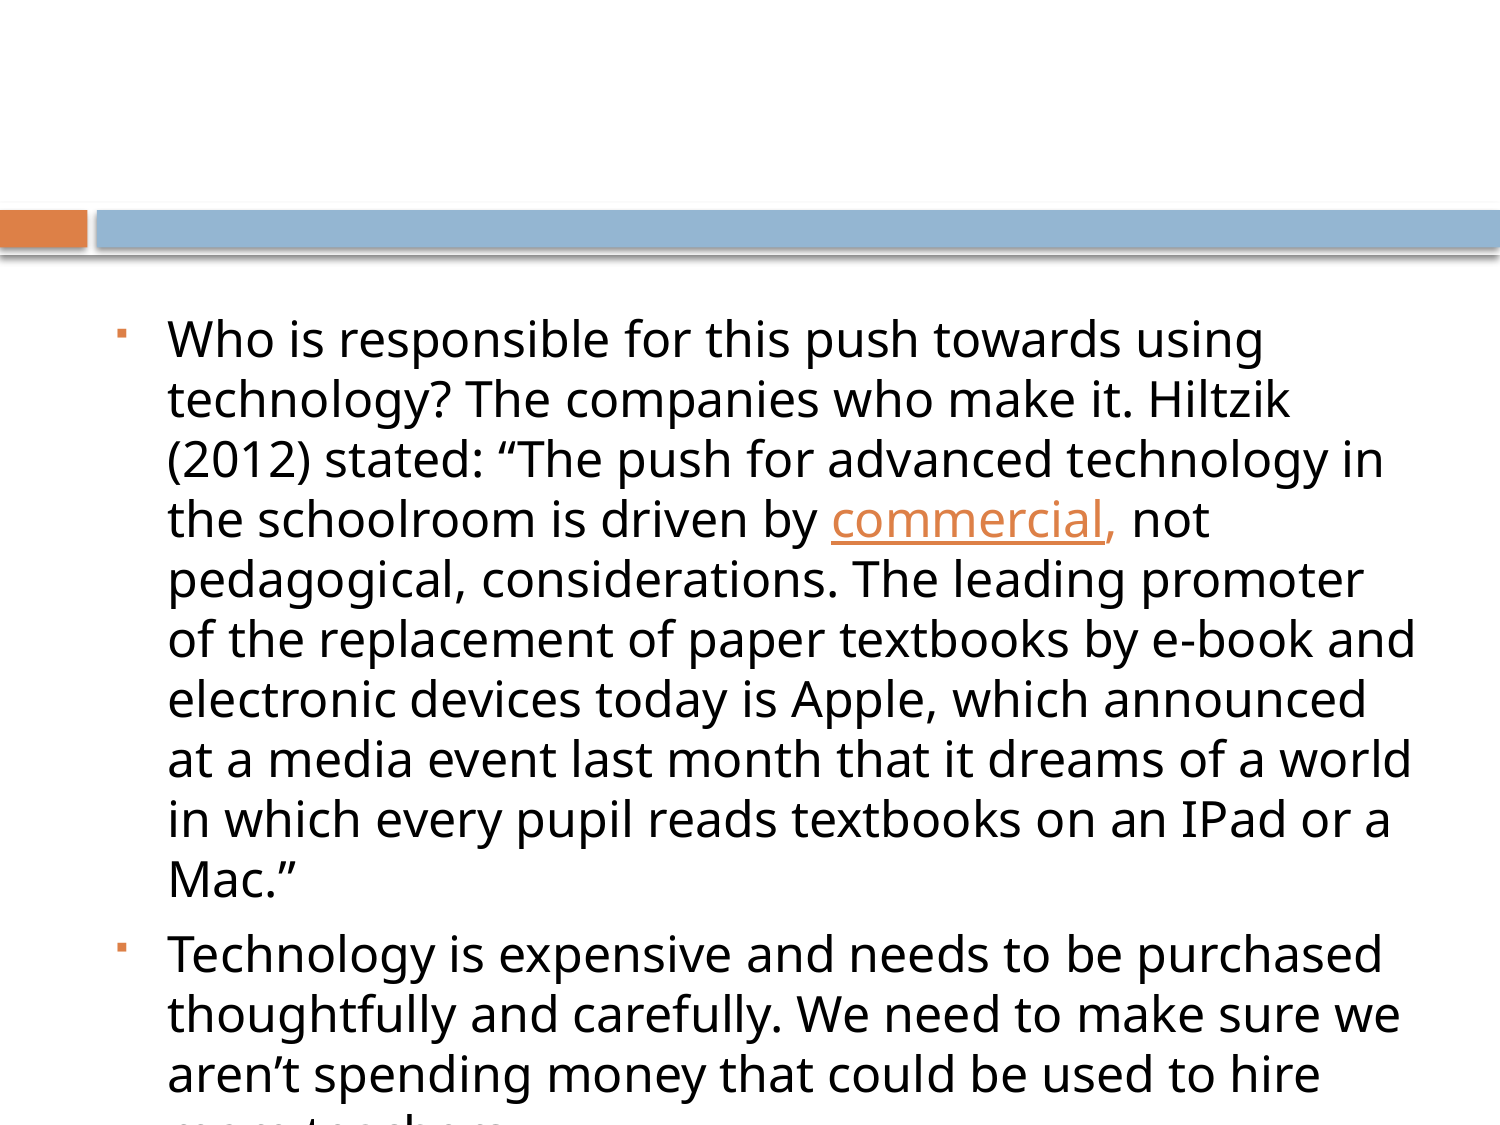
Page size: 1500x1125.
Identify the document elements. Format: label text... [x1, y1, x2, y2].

list Who is responsible for this push towards using technology? The companies who make it. Hiltzik (2012) stated: “The push for advanced technology in the schoolroom is driven by commercial, not pedagogical, considerations. The leading promoter of the replacement of paper textbooks by e-book and electronic devices today is Apple, which announced at a media event last month that it dreams of a world in which every pupil reads textbooks on an IPad or a Mac.” Technology is expensive and needs to be purchased thoughtfully and carefully. We need to make sure we aren’t spending money that could be used to hire more teachers. [100, 299, 1438, 1000]
